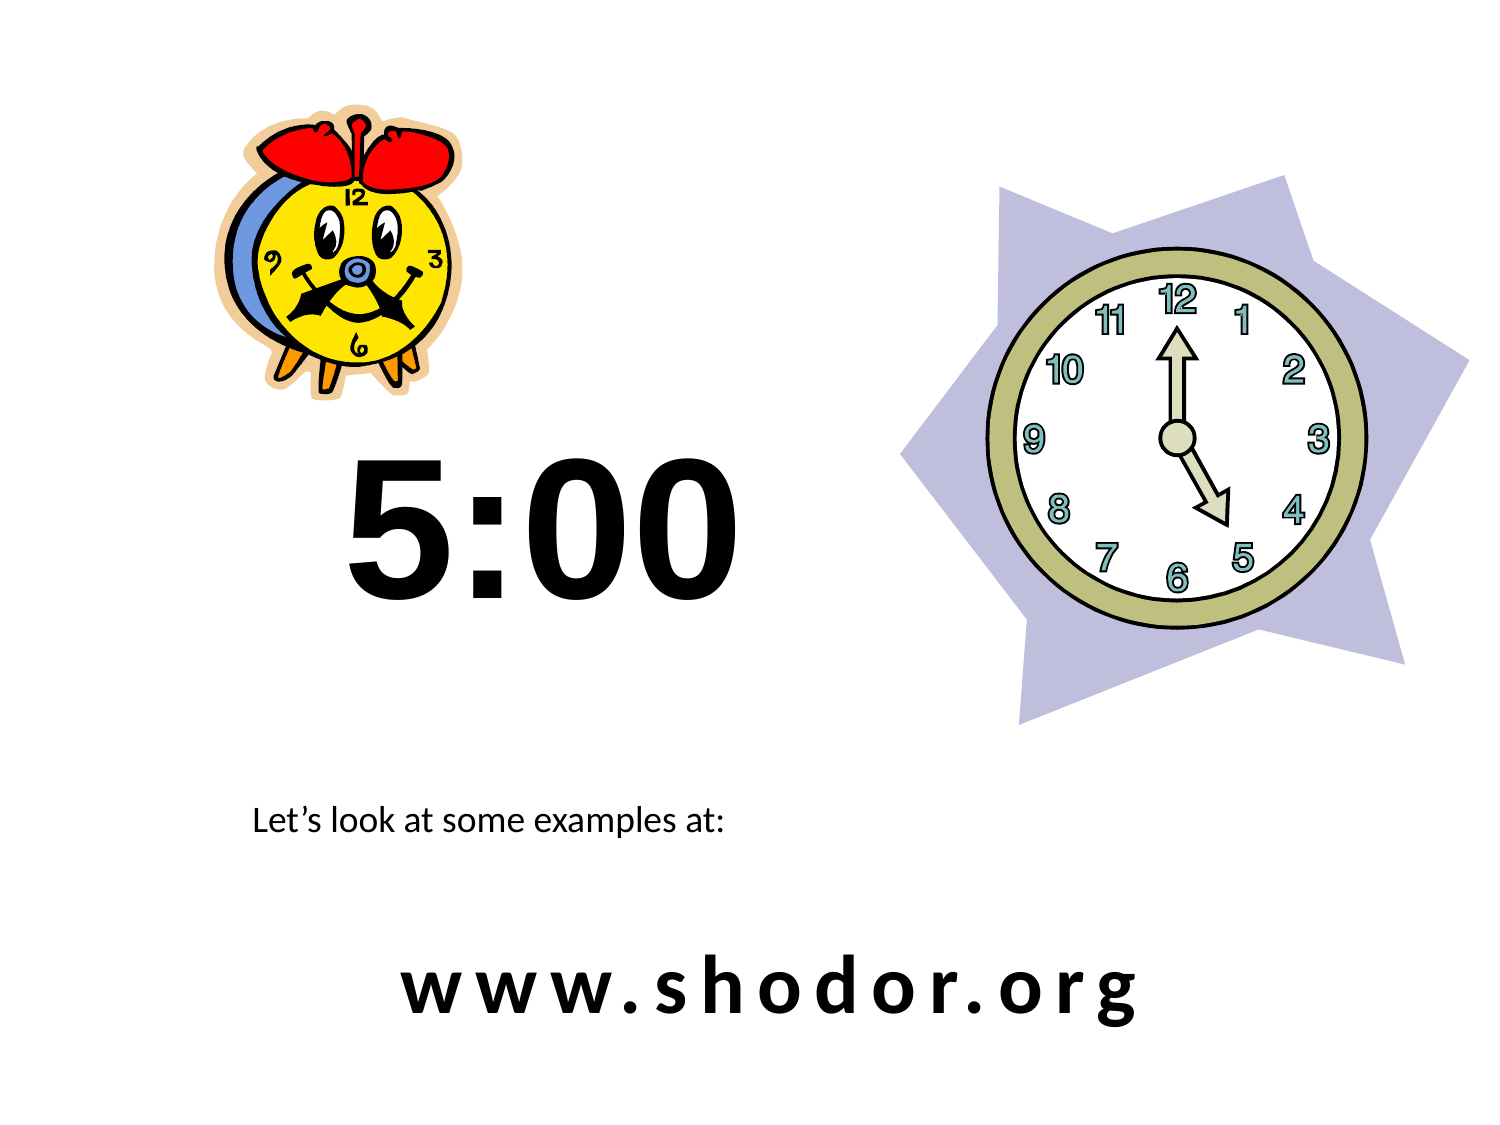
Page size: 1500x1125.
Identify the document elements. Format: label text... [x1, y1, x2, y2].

picture [212, 99, 468, 406]
title 5:00 [62, 324, 894, 713]
picture [899, 174, 1470, 726]
text_box Let’s look at some examples at: www.shodor.org [237, 787, 1300, 1038]
